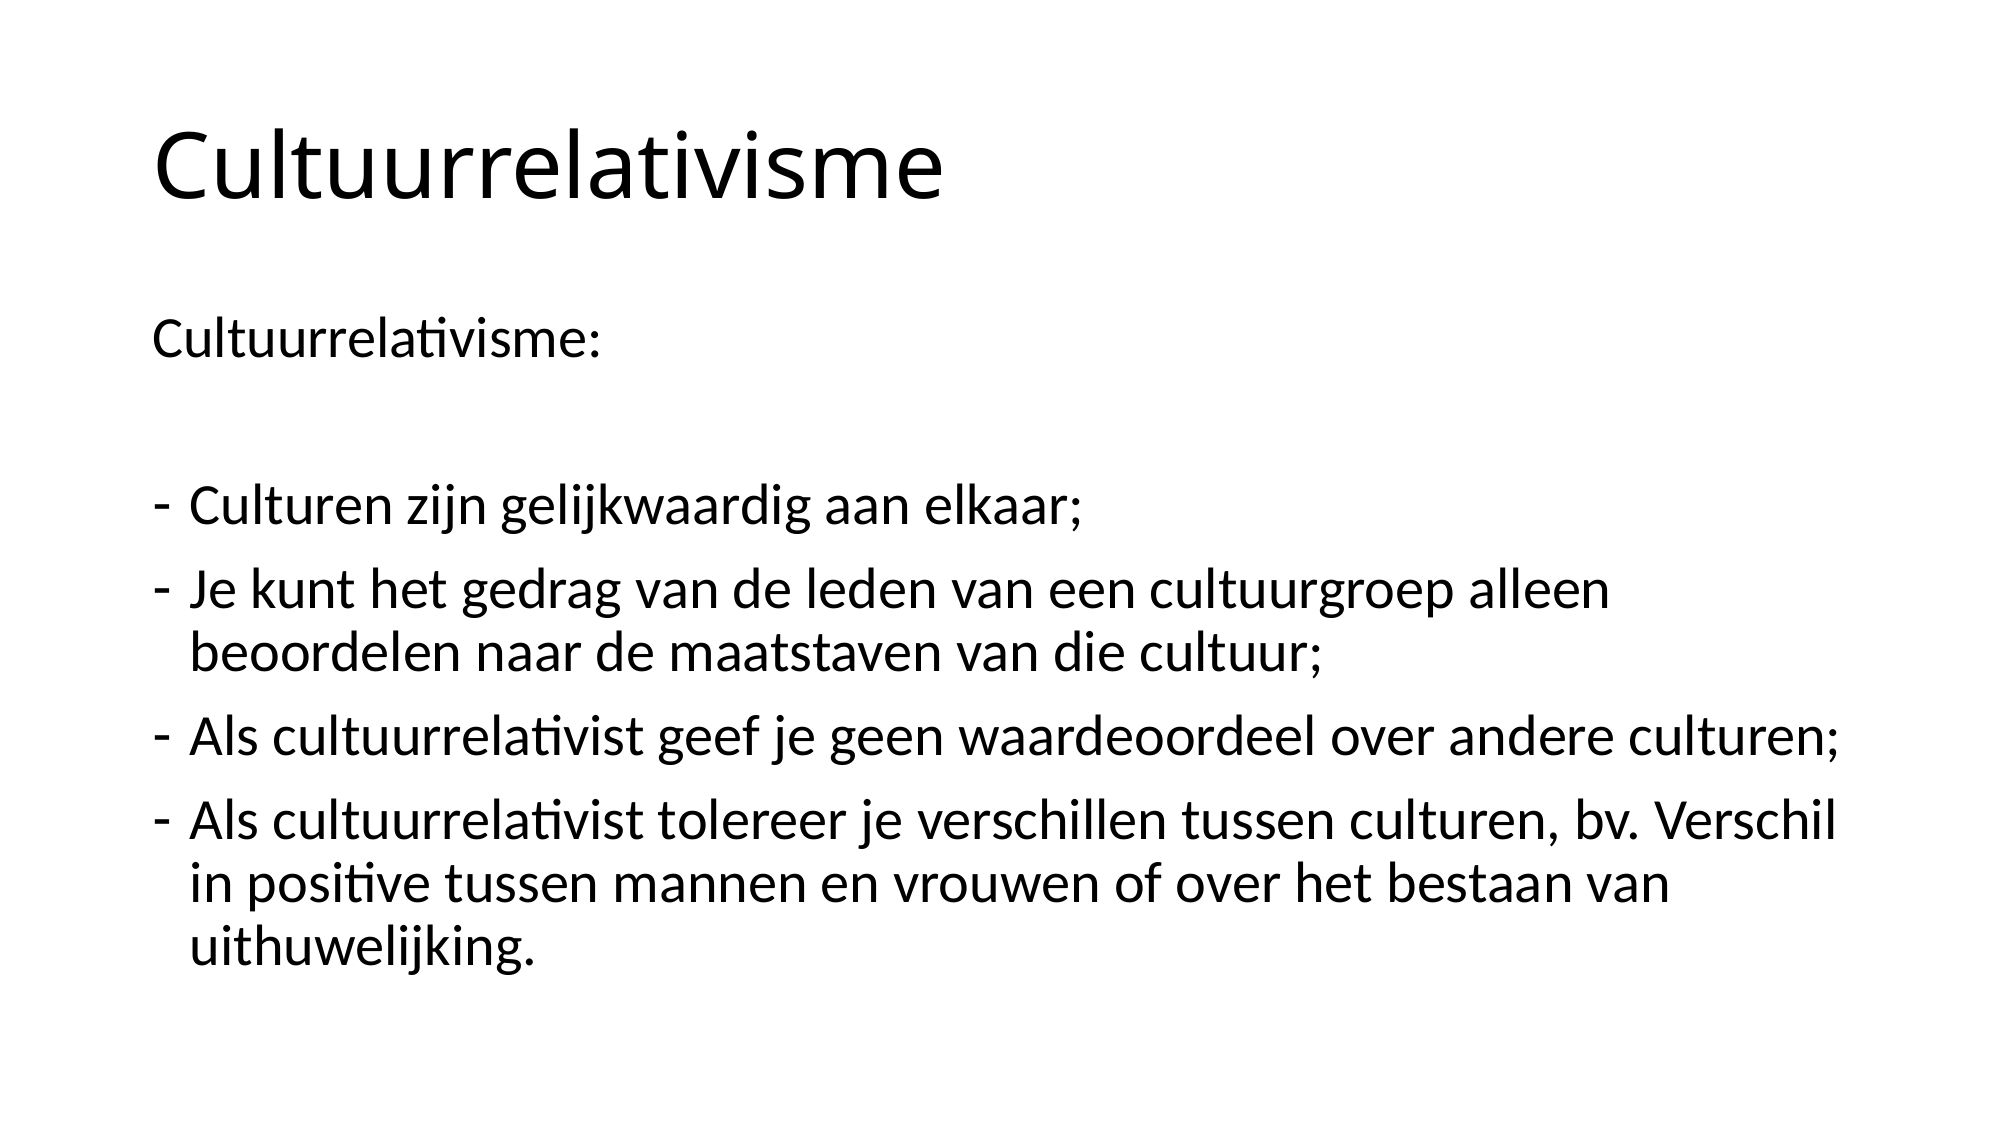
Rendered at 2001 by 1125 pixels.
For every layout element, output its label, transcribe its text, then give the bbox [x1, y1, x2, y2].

list Cultuurrelativisme: Culturen zijn gelijkwaardig aan elkaar; Je kunt het gedrag van de leden van een cultuurgroep alleen beoordelen naar de maatstaven van die cultuur; Als cultuurrelativist geef je geen waardeoordeel over andere culturen; Als cultuurrelativist tolereer je verschillen tussen culturen, bv. Verschil in positive tussen mannen en vrouwen of over het bestaan van uithuwelijking. [137, 299, 1863, 1014]
title Cultuurrelativisme [137, 59, 1863, 278]
